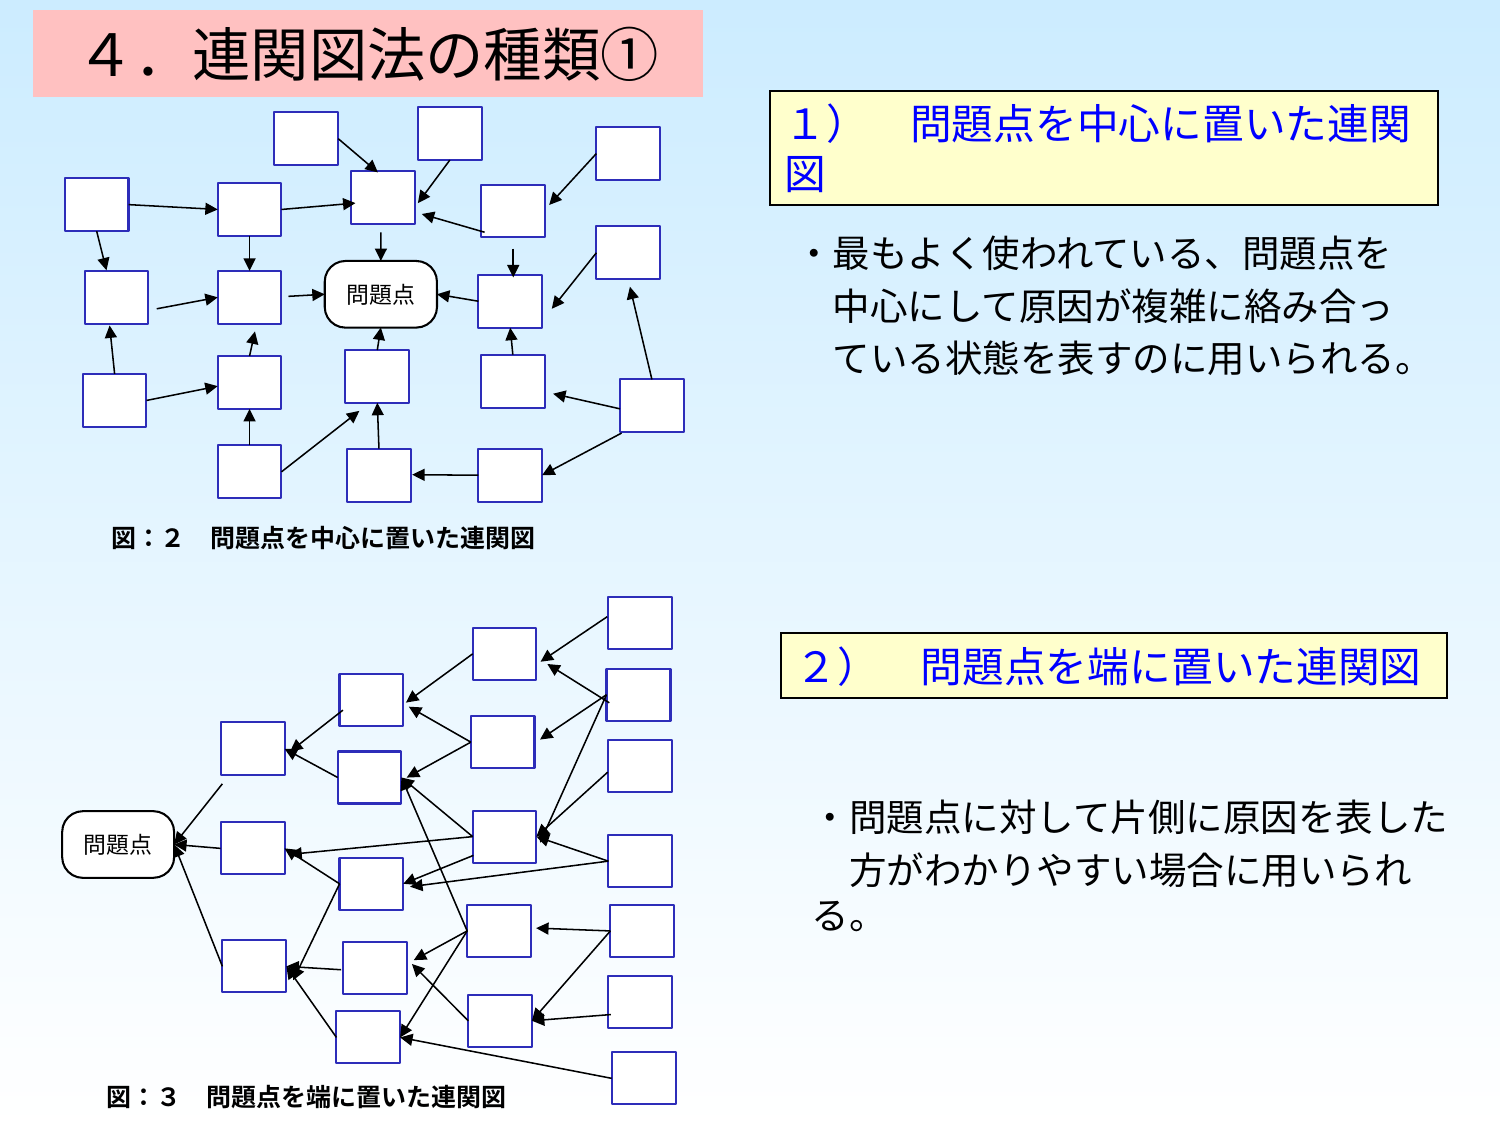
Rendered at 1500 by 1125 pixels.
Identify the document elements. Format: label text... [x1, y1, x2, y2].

text_box ・最もよく使われている、問題点を 中心にして原因が複雑に絡み合っ ている状態を表すのに用いられる。 [780, 223, 1447, 433]
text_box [61, 597, 676, 1113]
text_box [64, 106, 685, 554]
text_box ２） 問題点を端に置いた連関図 [780, 633, 1447, 699]
text_box ４．連関図法の種類① [34, 11, 703, 96]
text_box ・問題点に対して片側に原因を表した 方がわかりやすい場合に用いられる。 [797, 786, 1464, 945]
text_box １） 問題点を中心に置いた連関図 [770, 90, 1438, 206]
